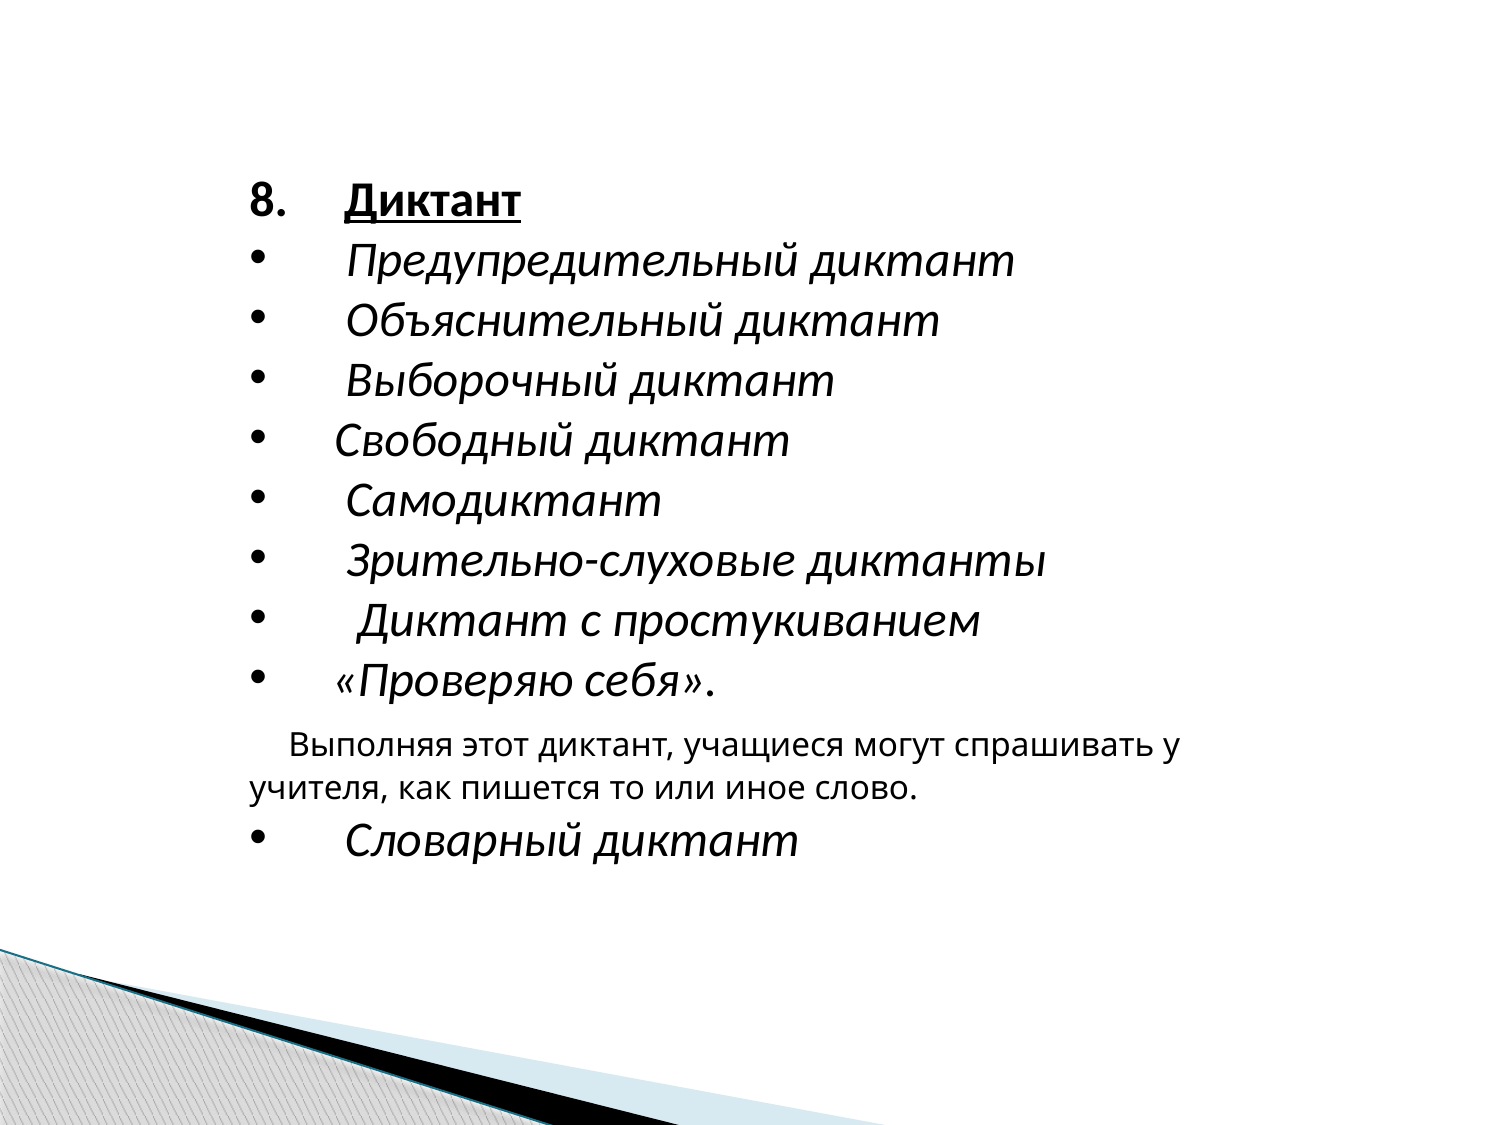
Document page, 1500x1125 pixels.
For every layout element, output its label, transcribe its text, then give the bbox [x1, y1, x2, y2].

text_box 8. Диктант Предупредительный диктант Объяснительный диктант Выборочный диктант Свободный диктант Самодиктант Зрительно-слуховые диктанты Диктант с простукиванием «Проверяю себя». Выполняя этот диктант, учащиеся могут спрашивать у учителя, как пишется то или иное слово. Словарный диктант [234, 158, 1336, 919]
